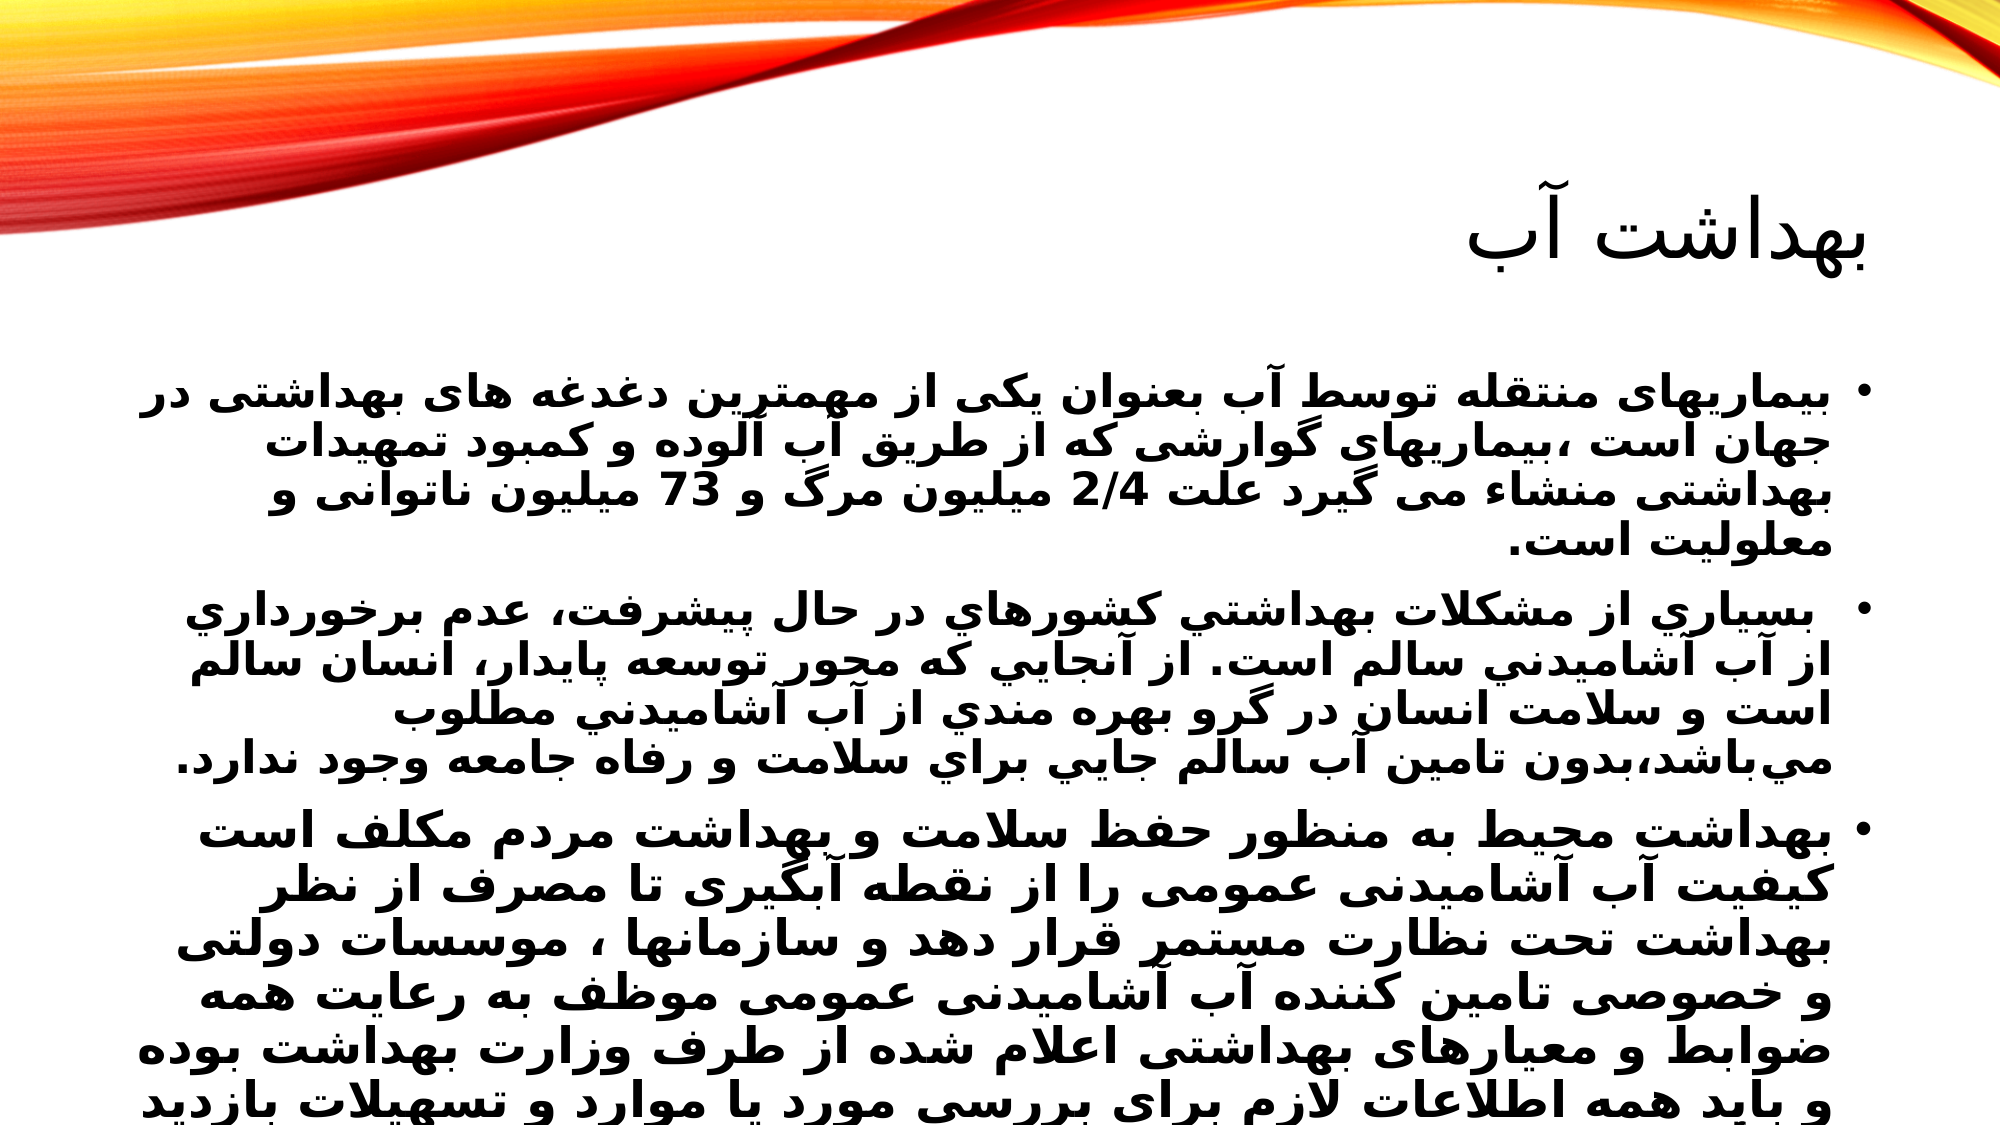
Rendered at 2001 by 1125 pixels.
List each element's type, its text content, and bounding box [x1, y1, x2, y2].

picture [0, 0, 2000, 237]
title بهداشت آب [474, 125, 1888, 338]
list بیماریهای منتقله توسط آب بعنوان یکی از مهمترین دغدغه های بهداشتی در جهان است ،بیماریهای گوارشی که از طریق آب آلوده و کمبود تمهیدات بهداشتی منشاء می گیرد علت 2/4 میلیون مرگ و 73 میلیون ناتوانی و معلولیت است. بسياري از مشكلات بهداشتي كشورهاي در حال پيشرفت، عدم برخورداري از آب آشاميدني سالم است. از آنجايي كه محور توسعه پايدار، انسان سالم است و سلامت انسان در گرو بهره مندي از آب آشاميدني مطلوب مي‌باشد،بدون تامين آب سالم جايي براي سلامت و رفاه جامعه وجود ندارد. بهداشت محیط به منظور حفظ سلامت و بهداشت مردم مکلف است کیفیت آب آشامیدنی عمومی را از نقطه آبگیری تا مصرف از نظر بهداشت تحت نظارت مستمر قرار دهد و سازمانها ، موسسات دولتی و خصوصی تامین کننده آب آشامیدنی عمومی موظف به رعایت همه ضوابط و معیارهای بهداشتی اعلام شده از طرف وزارت بهداشت بوده و باید همه اطلاعات لازم برای بررسی مورد یا موارد و تسهیلات بازدید از تأسیسات را در اختیار وزارت بهداشت قرار دهند. [112, 360, 1888, 1021]
